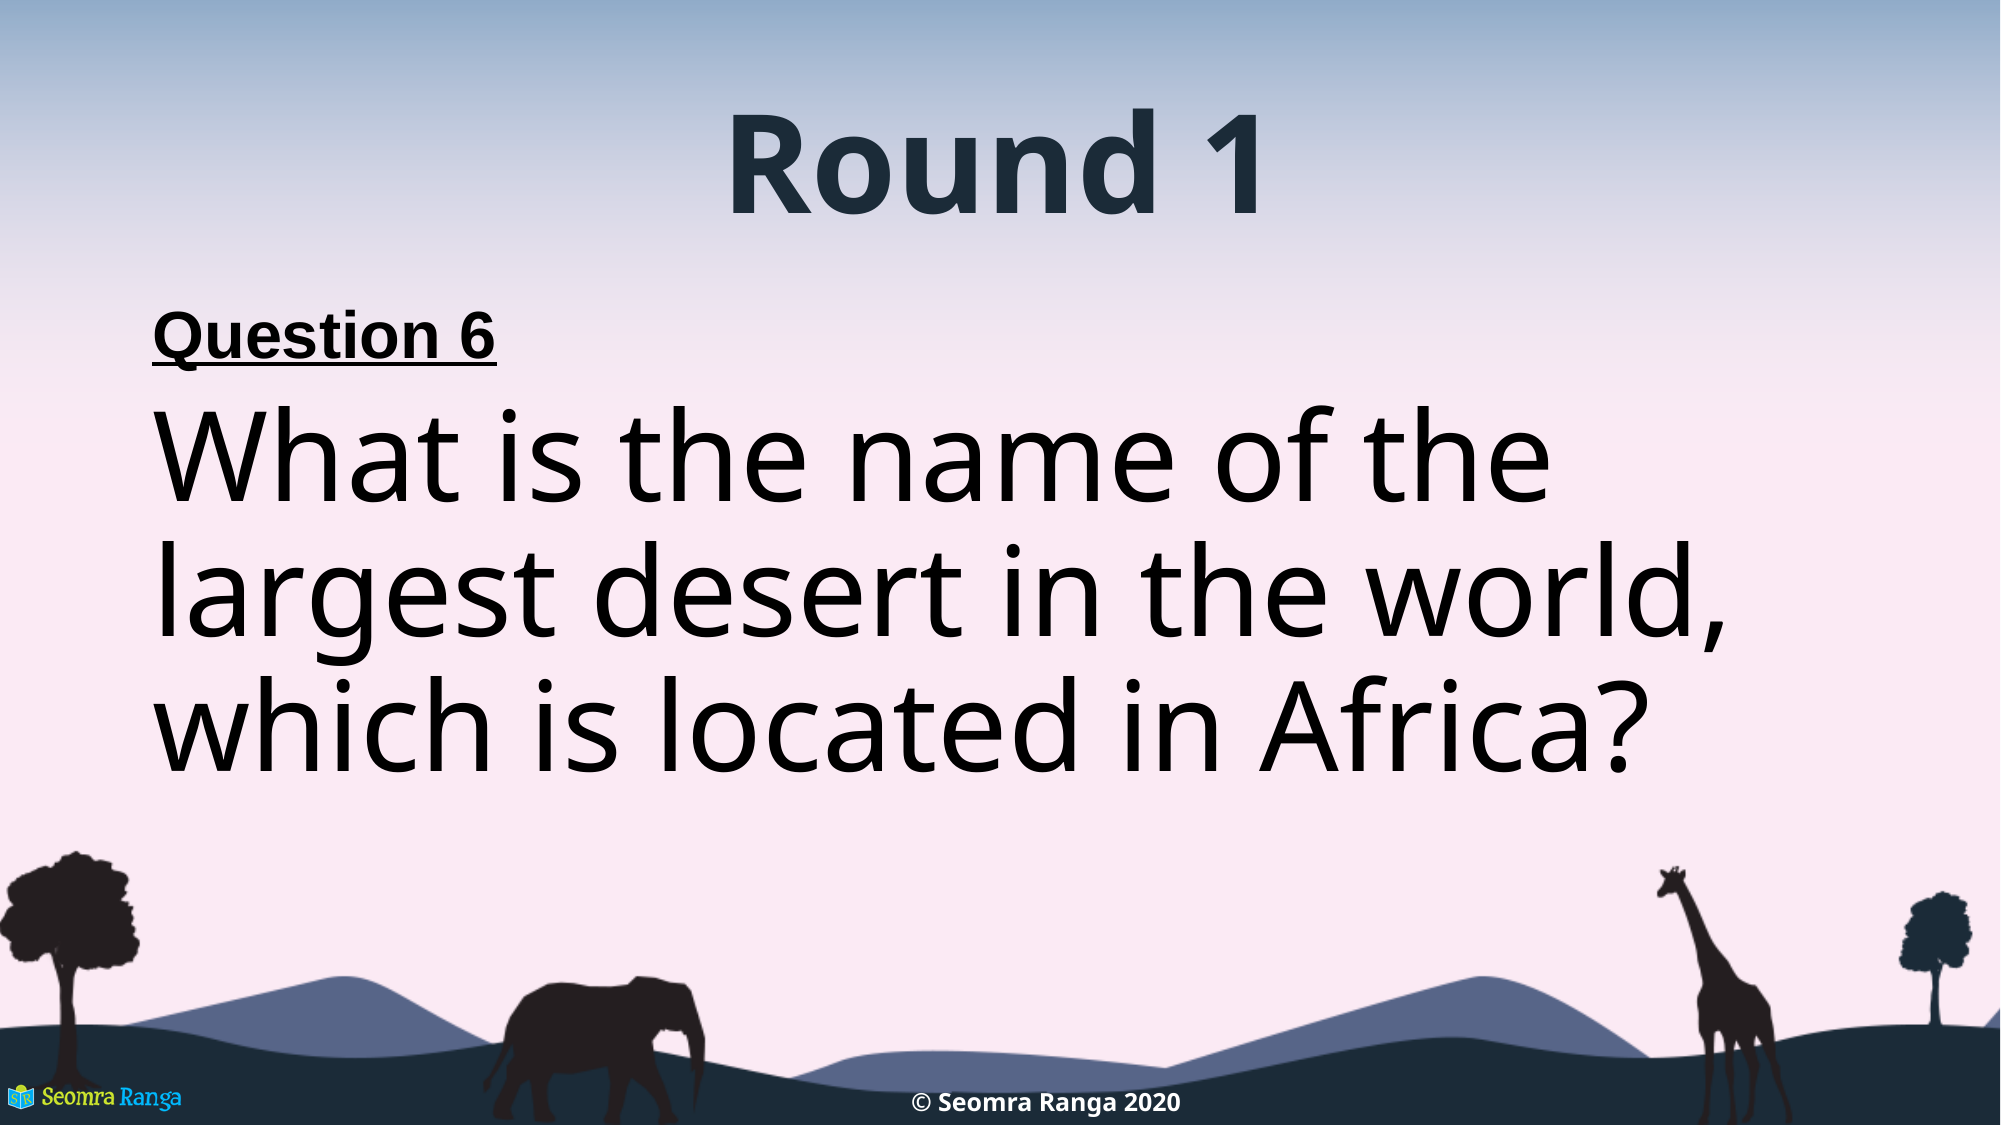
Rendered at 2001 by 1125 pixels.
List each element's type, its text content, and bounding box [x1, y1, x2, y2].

title Round 1 [137, 59, 1863, 278]
list Question 6 What is the name of the largest desert in the world, which is located in Africa? [137, 293, 1863, 1014]
picture [0, 0, 2001, 1125]
text_box © Seomra Ranga 2020 www.seomraranga.com [762, 1079, 1330, 1125]
